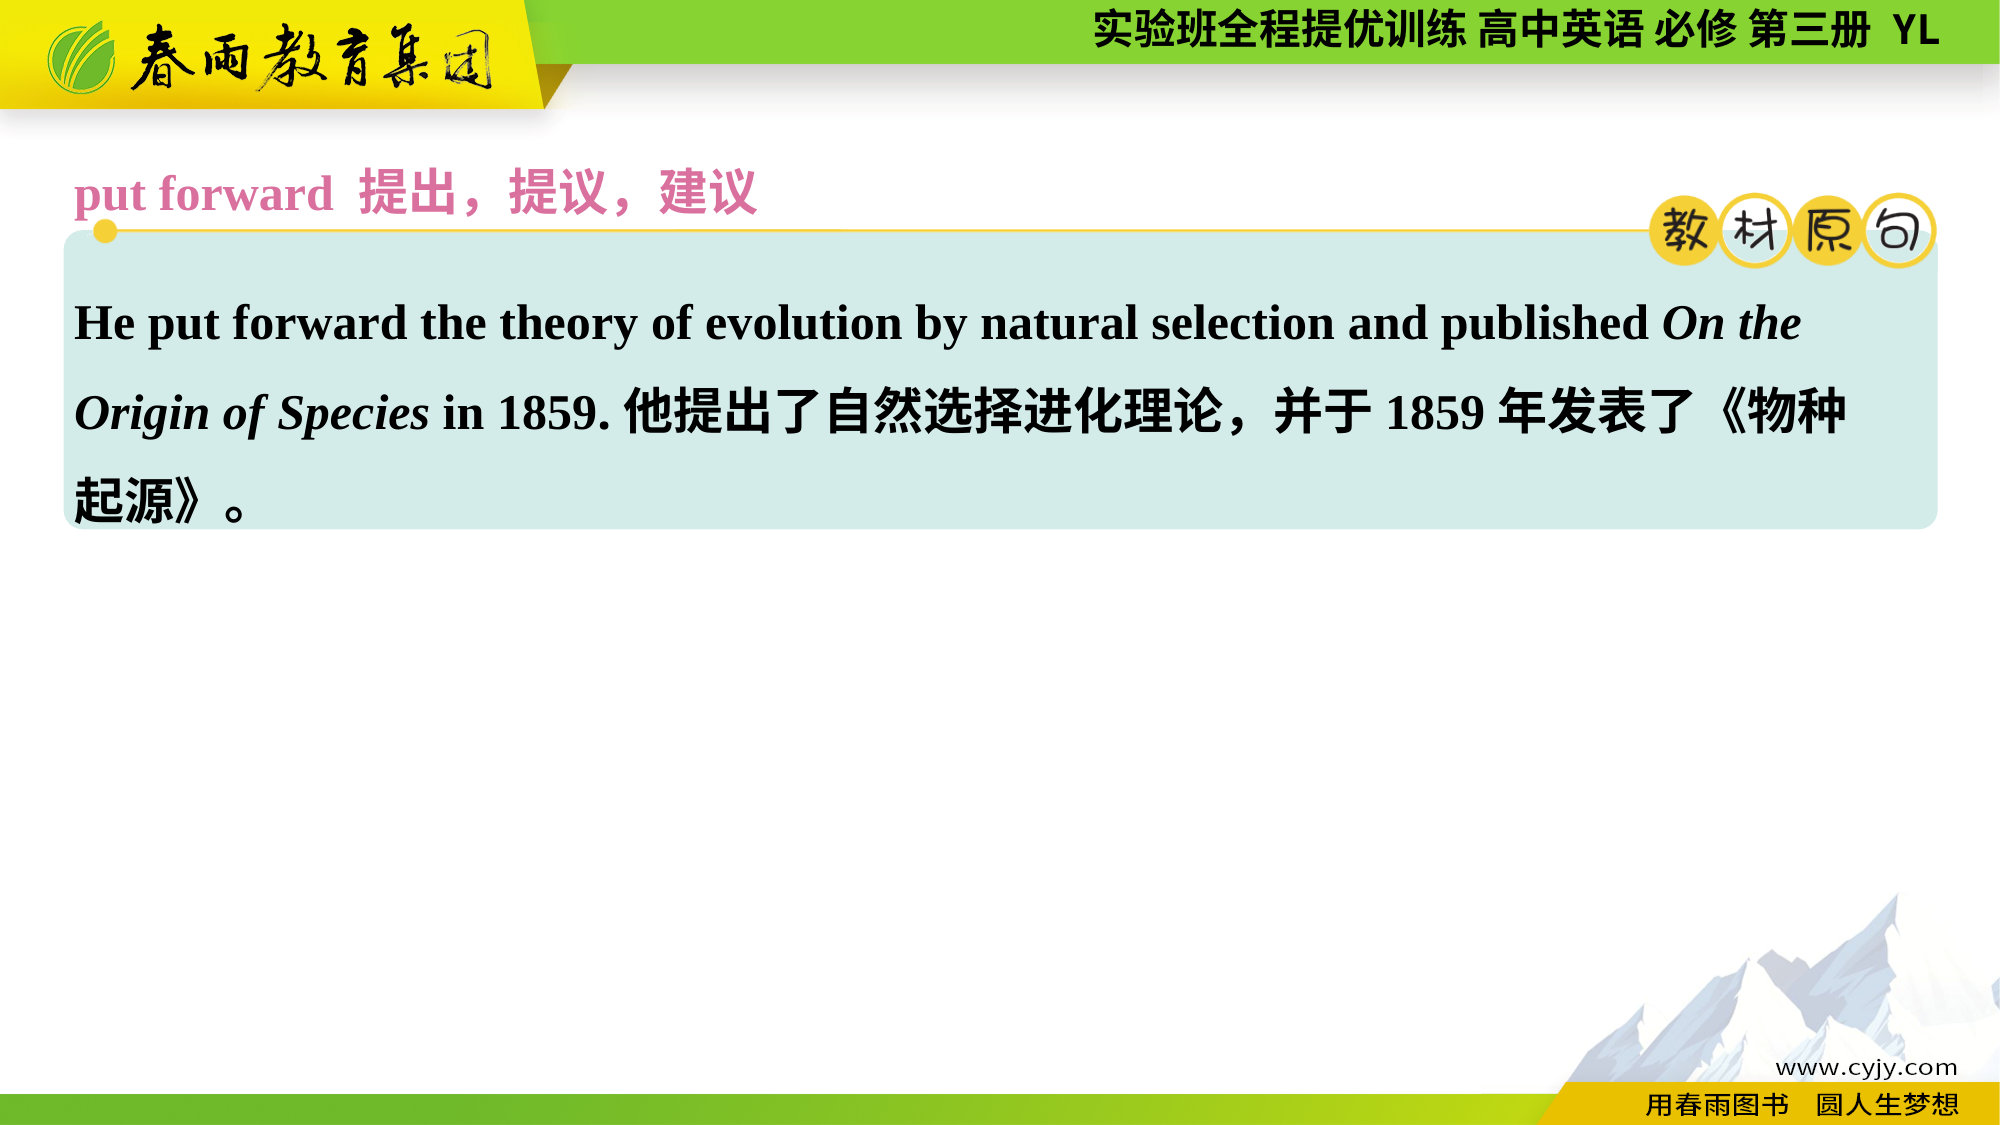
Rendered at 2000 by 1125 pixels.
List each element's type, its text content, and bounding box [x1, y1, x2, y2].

picture [0, 0, 2000, 1125]
list put forward 提出，提议，建议 He put forward the theory of evolution by natural selection and published On the Origin of Species in 1859.他提出了自然选择进化理论，并于1859年发表了《物种 起源》。 [59, 122, 1944, 530]
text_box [87, 184, 1938, 271]
